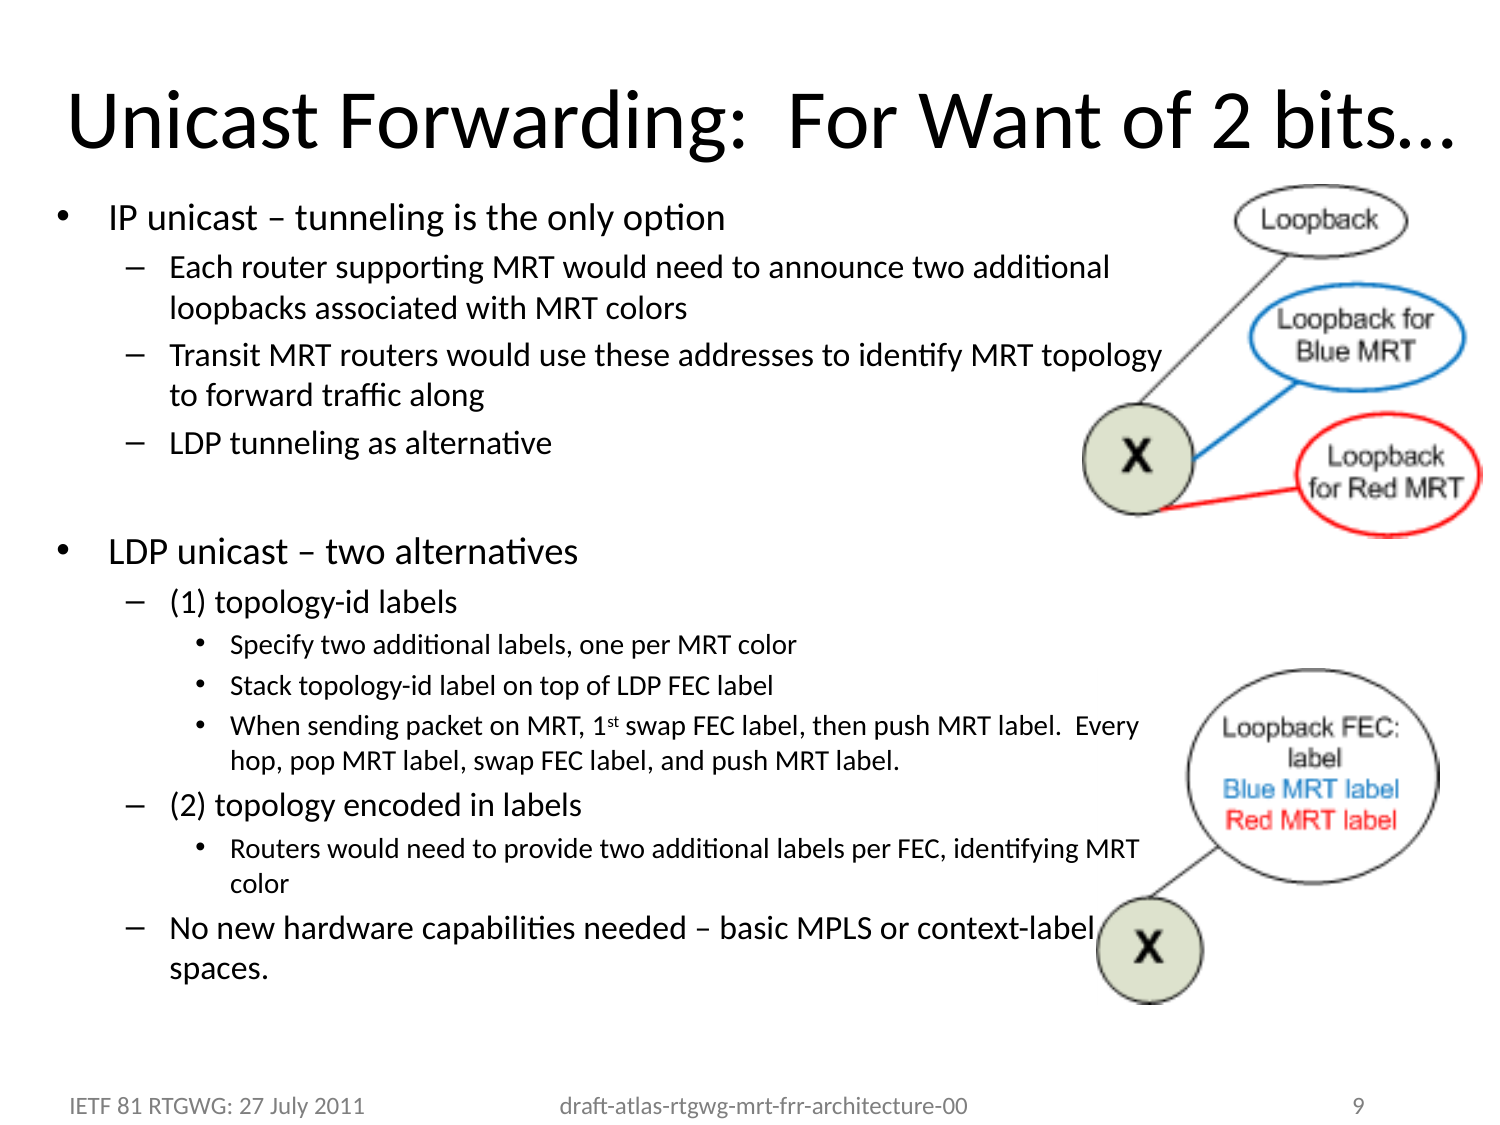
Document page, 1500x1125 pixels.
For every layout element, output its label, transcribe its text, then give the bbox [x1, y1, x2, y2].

picture [1095, 668, 1440, 1006]
picture [1081, 184, 1483, 540]
title Unicast Forwarding: For Want of 2 bits… [41, 45, 1483, 184]
list IP unicast – tunneling is the only option Each router supporting MRT would need to announce two additional loopbacks associated with MRT colors Transit MRT routers would use these addresses to identify MRT topology to forward traffic along LDP tunneling as alternative LDP unicast – two alternatives (1) topology-id labels Specify two additional labels, one per MRT color Stack topology-id label on top of LDP FEC label When sending packet on MRT, 1st swap FEC label, then push MRT label. Every hop, pop MRT label, swap FEC label, and push MRT label. (2) topology encoded in labels Routers would need to provide two additional labels per FEC, identifying MRT color No new hardware capabilities needed – basic MPLS or context-label spaces. [41, 184, 1188, 1005]
